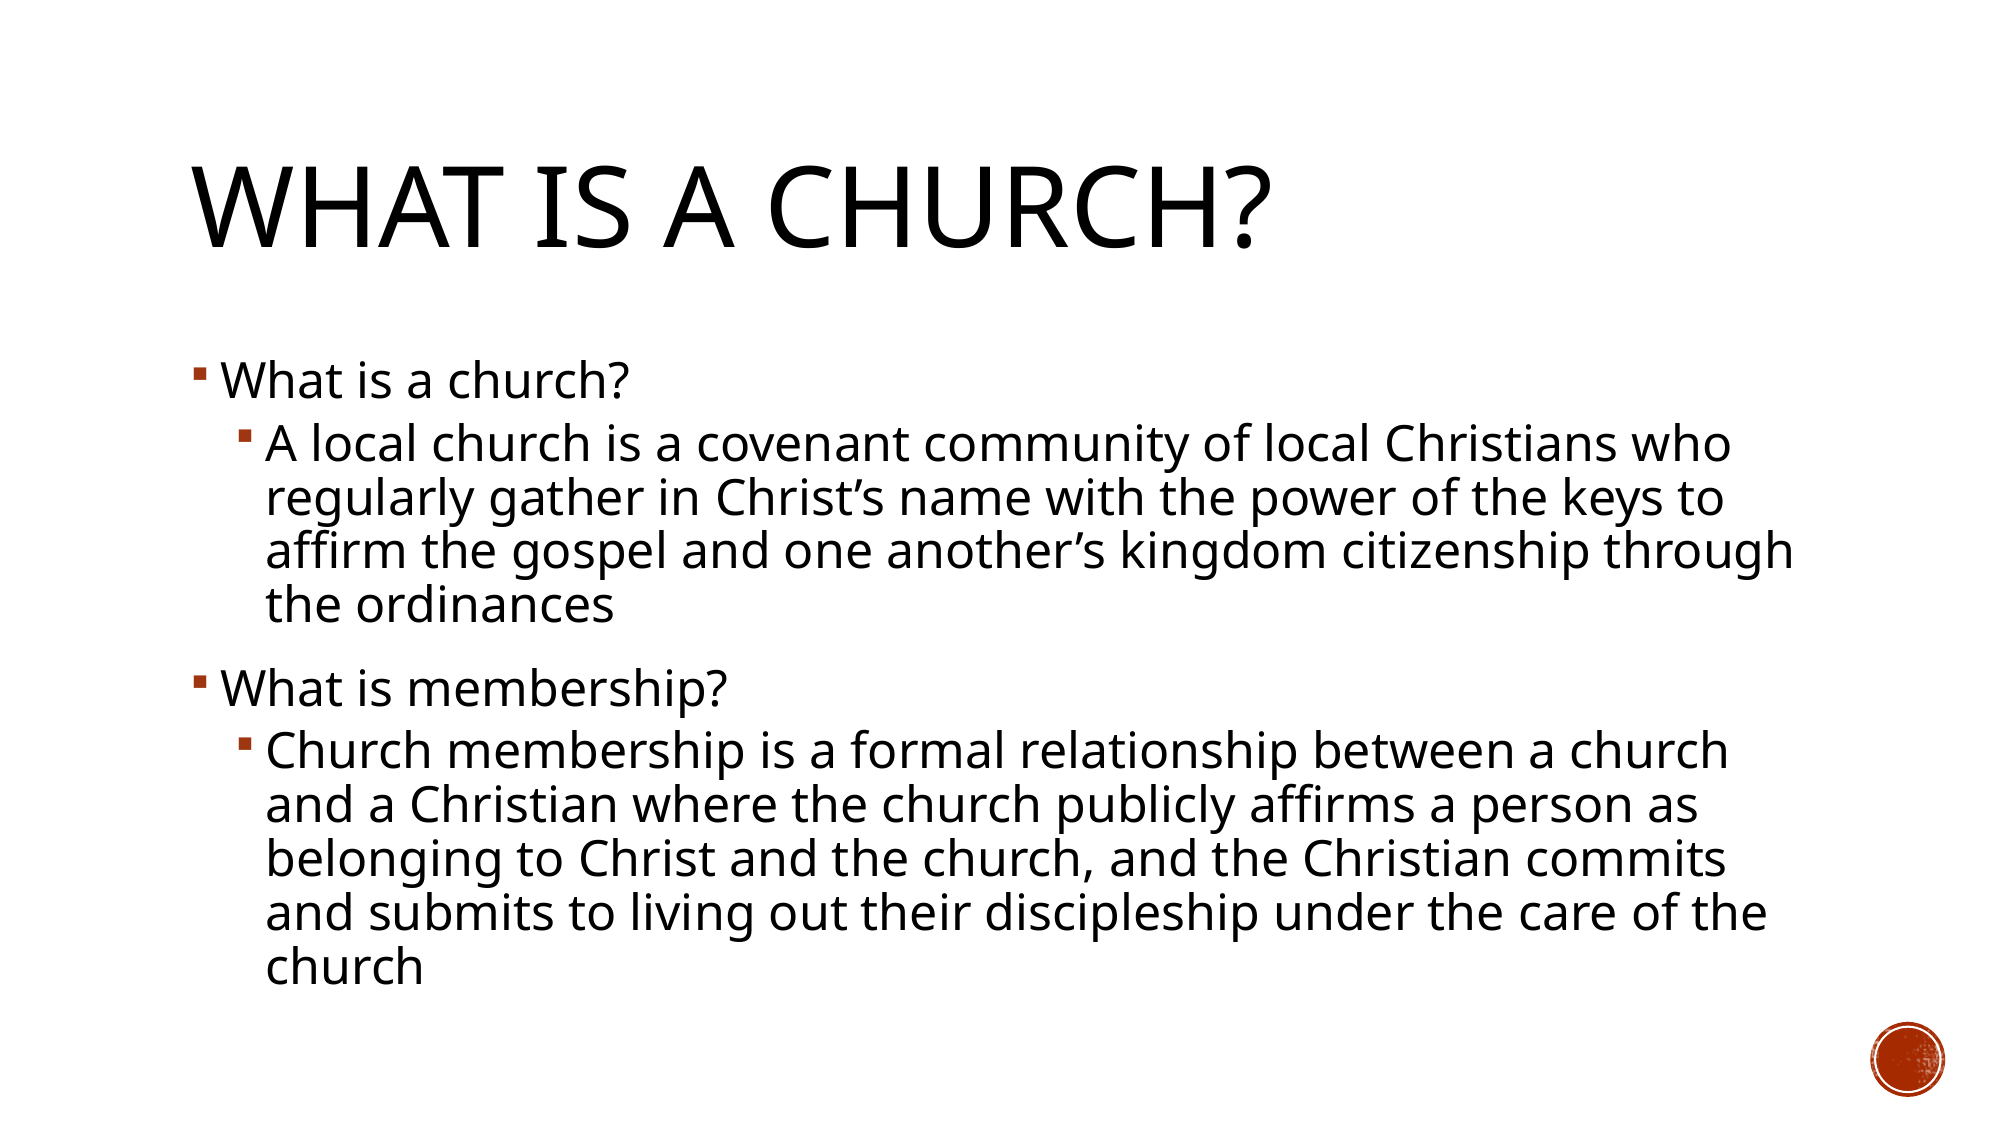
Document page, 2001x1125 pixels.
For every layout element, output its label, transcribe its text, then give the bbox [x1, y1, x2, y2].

list What is a church? A local church is a covenant community of local Christians who regularly gather in Christ’s name with the power of the keys to affirm the gospel and one another’s kingdom citizenship through the ordinances What is membership? Church membership is a formal relationship between a church and a Christian where the church publicly affirms a person as belonging to Christ and the church, and the Christian commits and submits to living out their discipleship under the care of the church [175, 348, 1826, 1013]
title What is a Church? [175, 79, 1826, 344]
